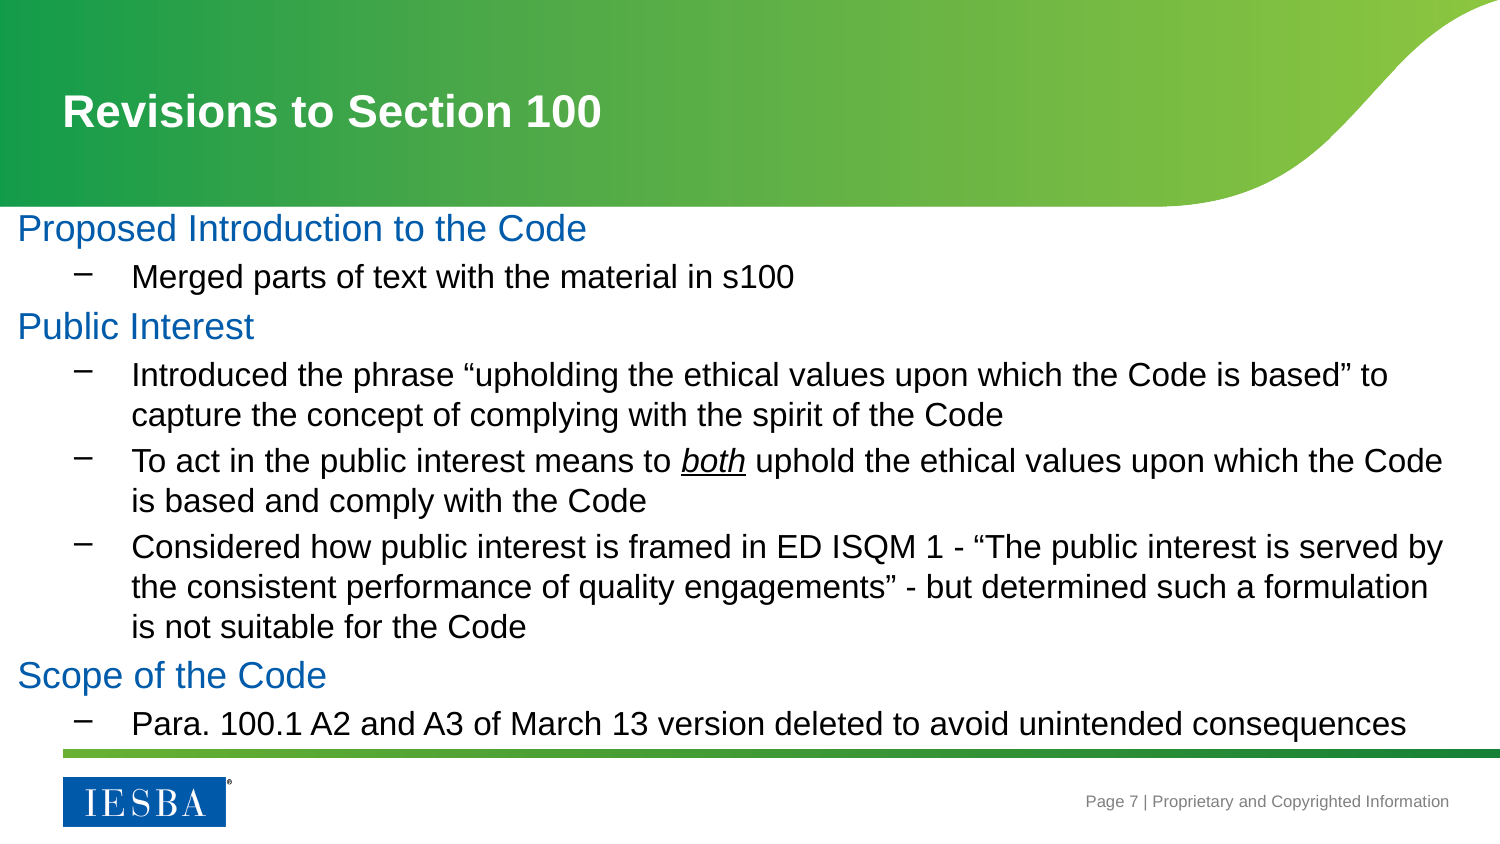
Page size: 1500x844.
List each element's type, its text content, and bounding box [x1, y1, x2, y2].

picture [0, 0, 1500, 207]
picture [63, 777, 232, 827]
title Revisions to Section 100 [62, 46, 1300, 172]
list Proposed Introduction to the Code Merged parts of text with the material in s100 Public Interest Introduced the phrase “upholding the ethical values upon which the Code is based” to capture the concept of complying with the spirit of the Code To act in the public interest means to both uphold the ethical values upon which the Code is based and comply with the Code Considered how public interest is framed in ED ISQM 1 - “The public interest is served by the consistent performance of quality engagements” - but determined such a formulation is not suitable for the Code Scope of the Code Para. 100.1 A2 and A3 of March 13 version deleted to avoid unintended consequences [2, 196, 1472, 760]
